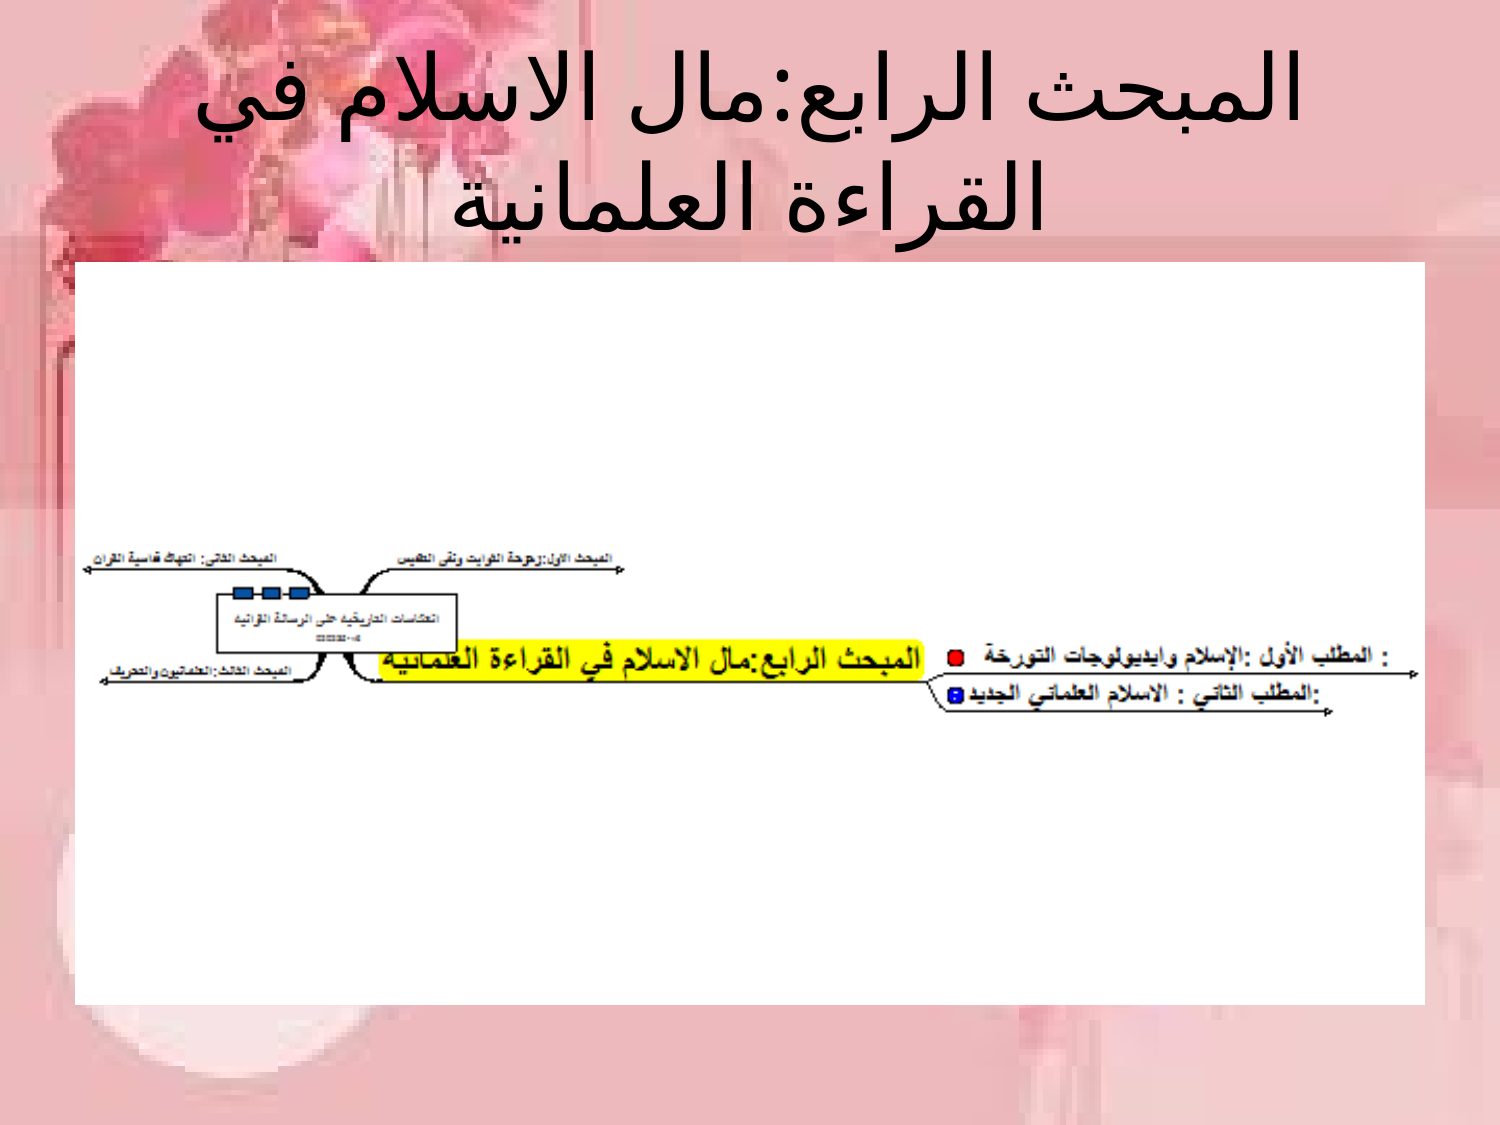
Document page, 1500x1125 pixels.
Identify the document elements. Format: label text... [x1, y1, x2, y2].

title المبحث الرابع:مال الاسلام في القراءة العلمانية [75, 21, 1425, 257]
picture [0, 0, 1500, 1125]
